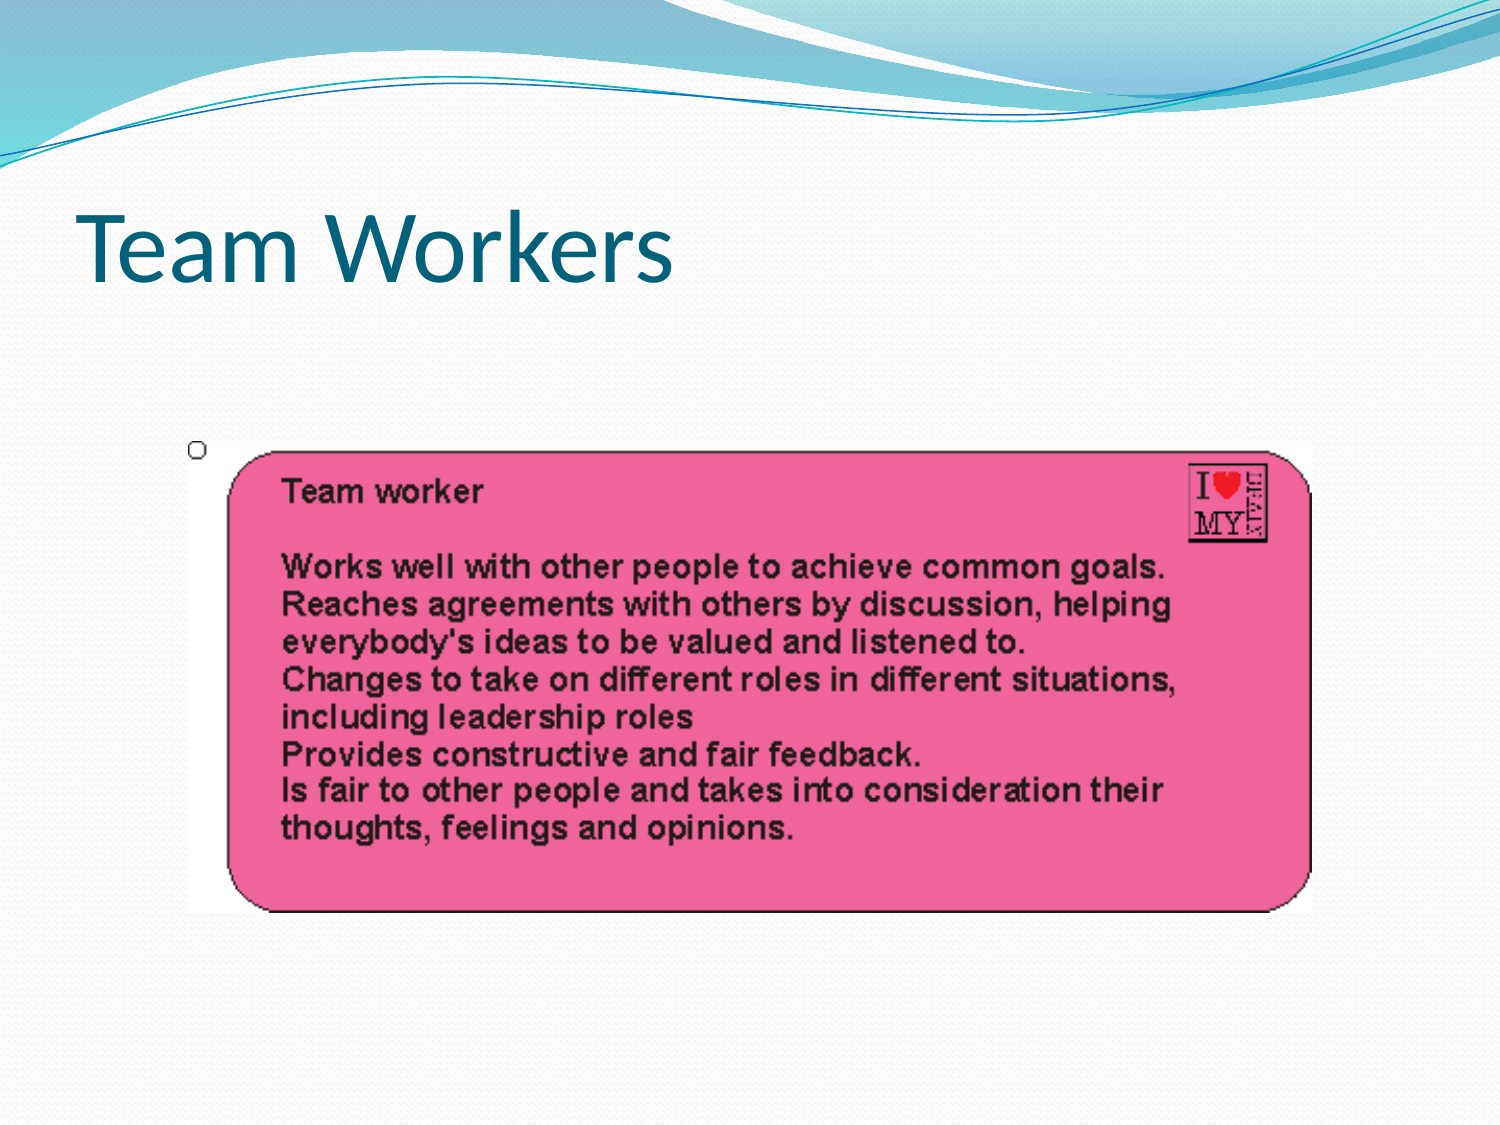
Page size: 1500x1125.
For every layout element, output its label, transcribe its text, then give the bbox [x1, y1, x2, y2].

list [188, 441, 1312, 914]
title Team Workers [75, 115, 1425, 303]
